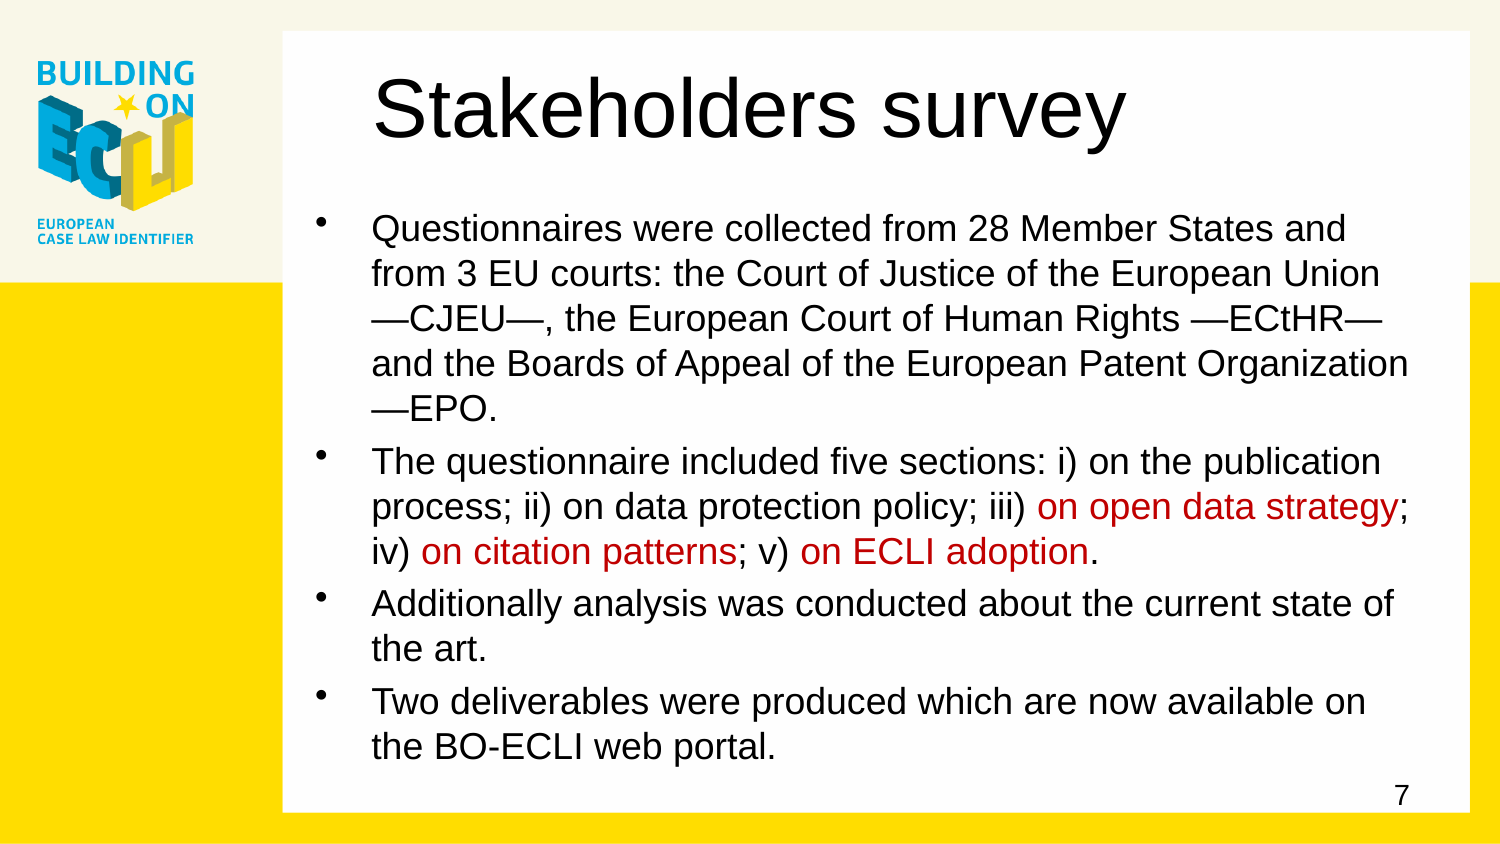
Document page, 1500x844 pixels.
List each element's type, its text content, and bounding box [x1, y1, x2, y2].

picture [0, 0, 1500, 844]
title Stakeholders survey [74, 33, 1426, 175]
list Questionnaires were collected from 28 Member States and from 3 EU courts: the Court of Justice of the European Union —CJEU—, the European Court of Human Rights —ECtHR— and the Boards of Appeal of the European Patent Organization —EPO. The questionnaire included five sections: i) on the publication process; ii) on data protection policy; iii) on open data strategy; iv) on citation patterns; v) on ECLI adoption. Additionally analysis was conducted about the current state of the art. Two deliverables were produced which are now available on the BO-ECLI web portal. [299, 196, 1426, 784]
slide_number 7 [1074, 768, 1425, 828]
